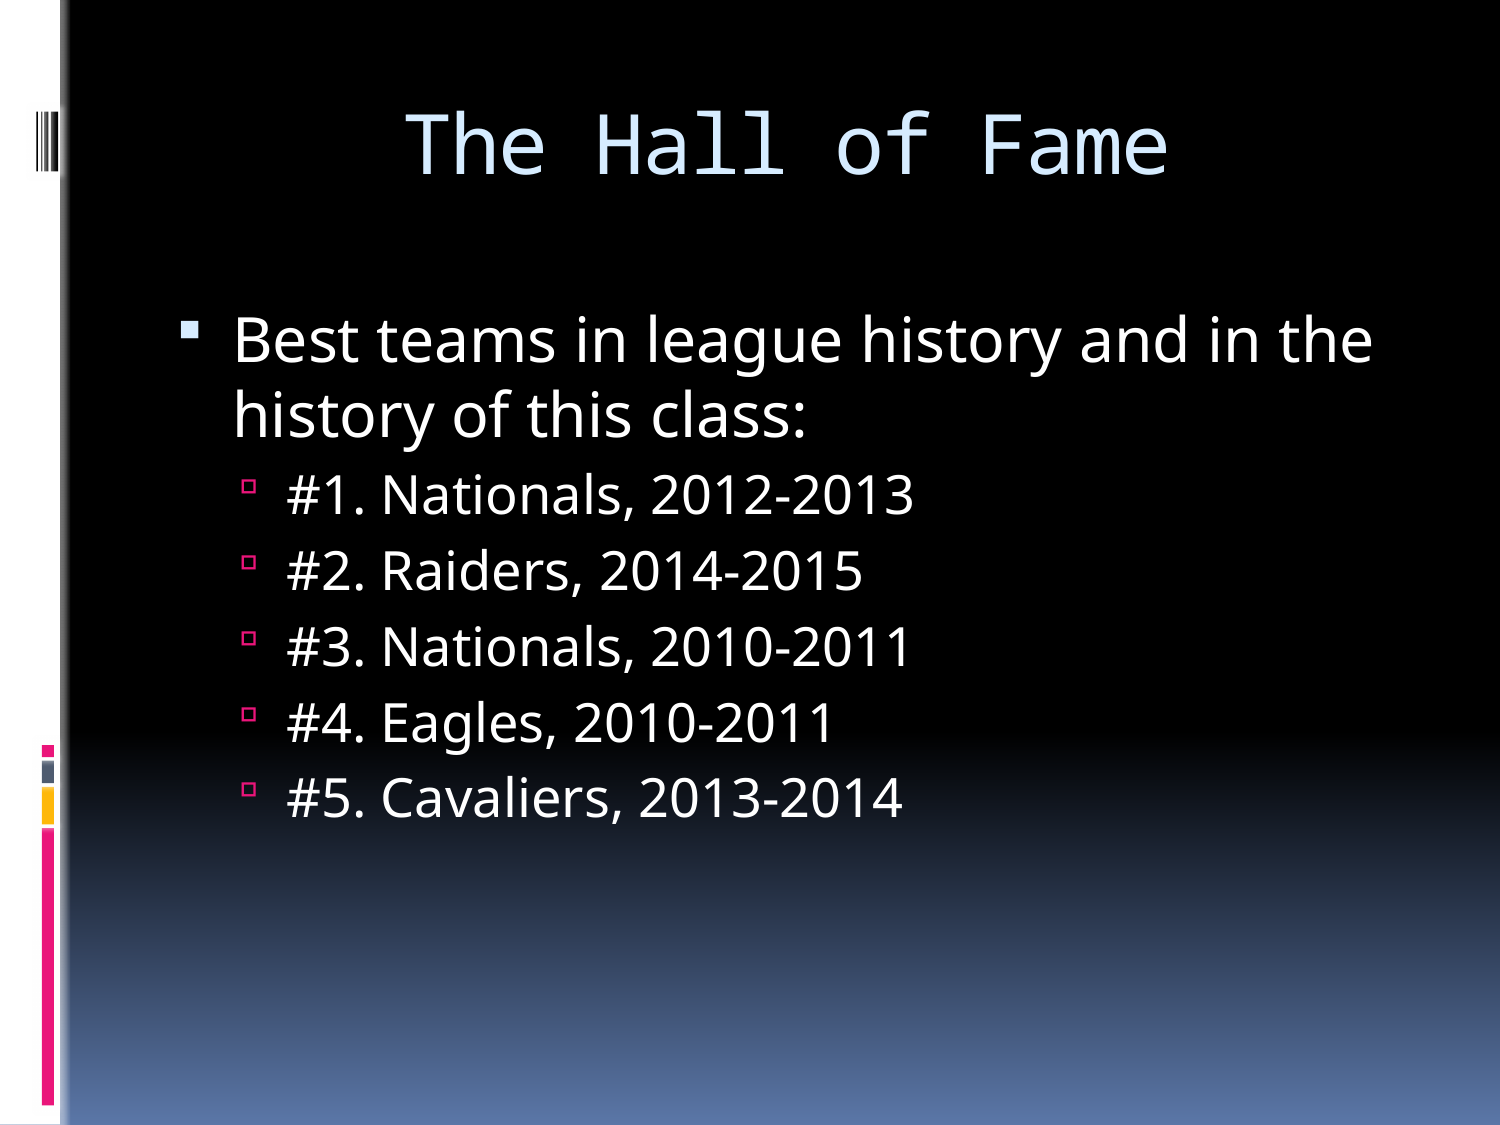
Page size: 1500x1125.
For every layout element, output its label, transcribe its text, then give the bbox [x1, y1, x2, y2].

list Best teams in league history and in the history of this class: #1. Nationals, 2012-2013 #2. Raiders, 2014-2015 #3. Nationals, 2010-2011 #4. Eagles, 2010-2011 #5. Cavaliers, 2013-2014 [150, 292, 1425, 1043]
title The Hall of Fame [150, 83, 1425, 234]
